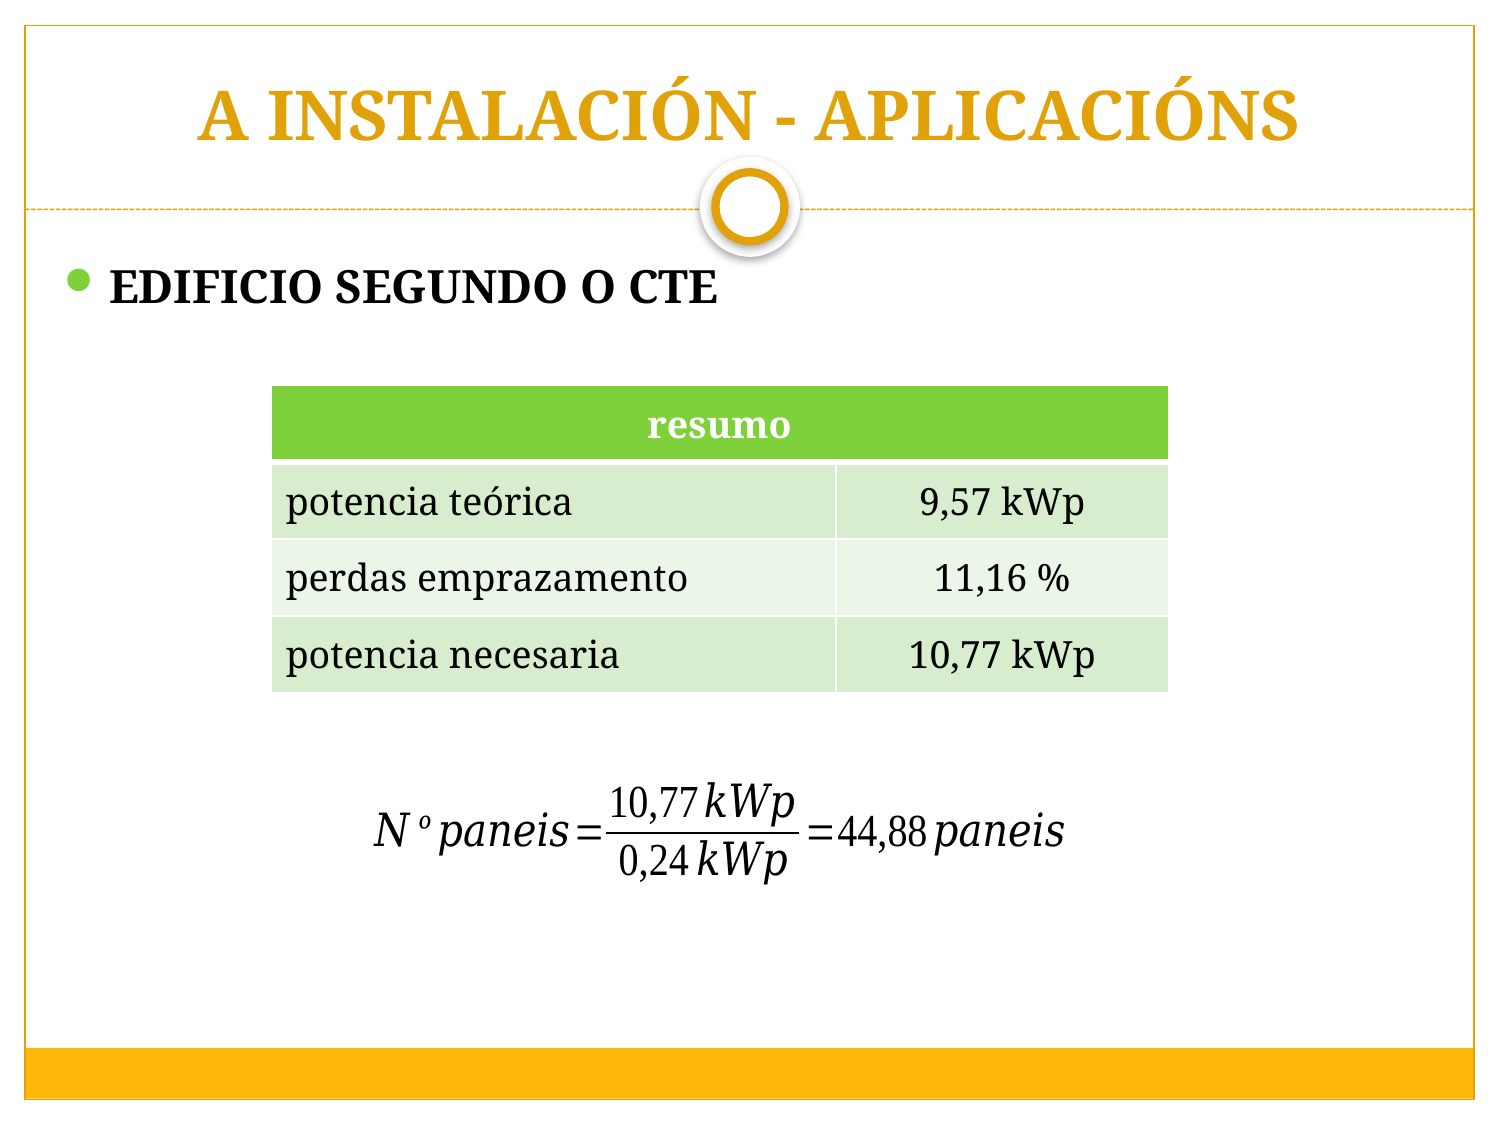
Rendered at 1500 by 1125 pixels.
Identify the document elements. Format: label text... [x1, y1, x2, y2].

table_cell perdas emprazamento [272, 540, 835, 615]
table_cell potencia necesaria [272, 617, 835, 692]
table_header resumo [272, 386, 1168, 459]
table_cell 9,57 kWp [837, 465, 1168, 538]
list EDIFICIO SEGUNDO O CTE [49, 250, 1445, 1001]
table_cell potencia teórica [272, 465, 835, 538]
title A INSTALACIÓN - APLICACIÓNS [49, 37, 1450, 162]
table_cell 11,16 % [837, 540, 1168, 615]
table_cell 10,77 kWp [837, 617, 1168, 692]
